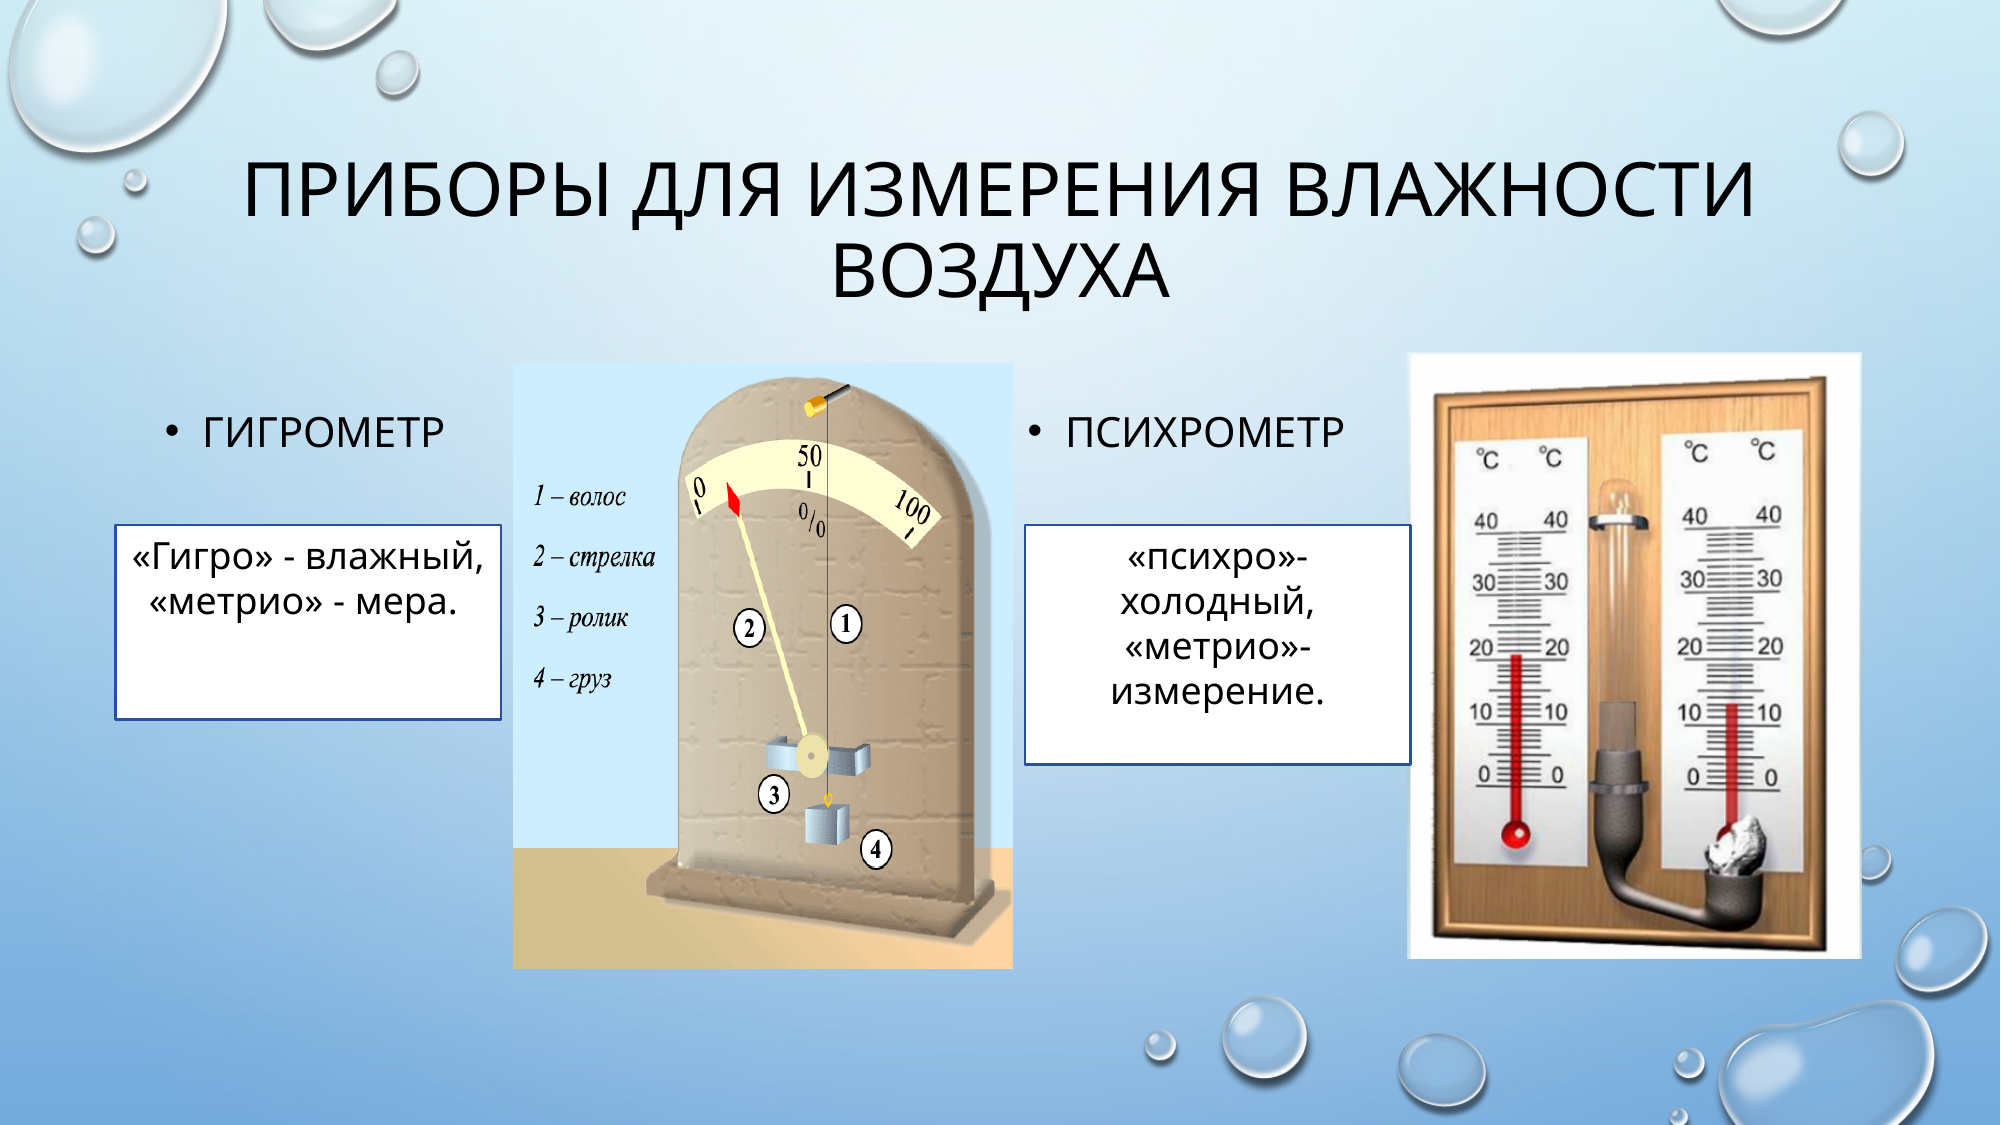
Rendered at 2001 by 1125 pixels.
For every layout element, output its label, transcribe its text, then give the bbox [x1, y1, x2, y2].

list Гигрометр [149, 388, 507, 950]
list психрометр [1018, 388, 1401, 950]
text_box «психро»-холодный, «метрио»-измерение. [1024, 524, 1401, 766]
title Приборы для измерения влажности воздуха [149, 101, 1851, 364]
picture [0, 0, 2000, 1125]
text_box «Гигро» - влажный, «метрио» - мера. [114, 524, 502, 721]
